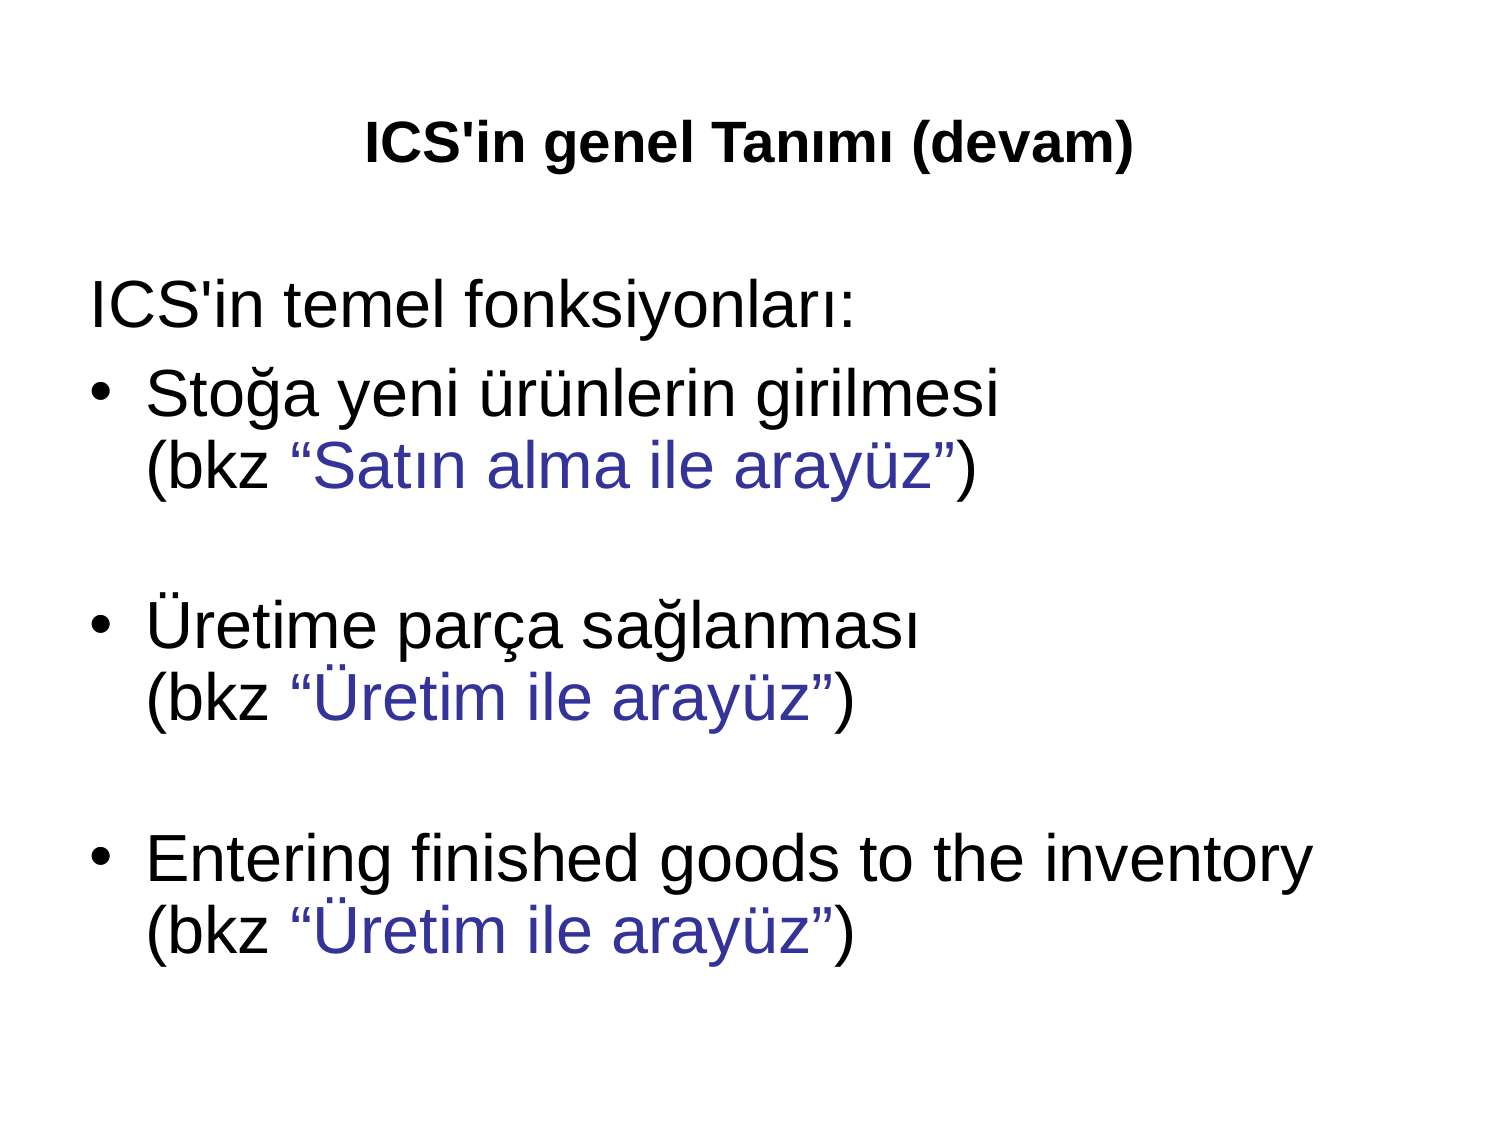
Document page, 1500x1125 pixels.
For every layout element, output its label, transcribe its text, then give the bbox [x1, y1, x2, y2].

title ICS'in genel Tanımı (devam) [74, 44, 1426, 233]
list ICS'in temel fonksiyonları: Stoğa yeni ürünlerin girilmesi (bkz “Satın alma ile arayüz”) Üretime parça sağlanması (bkz “Üretim ile arayüz”) Entering finished goods to the inventory (bkz “Üretim ile arayüz”) [74, 262, 1426, 1125]
